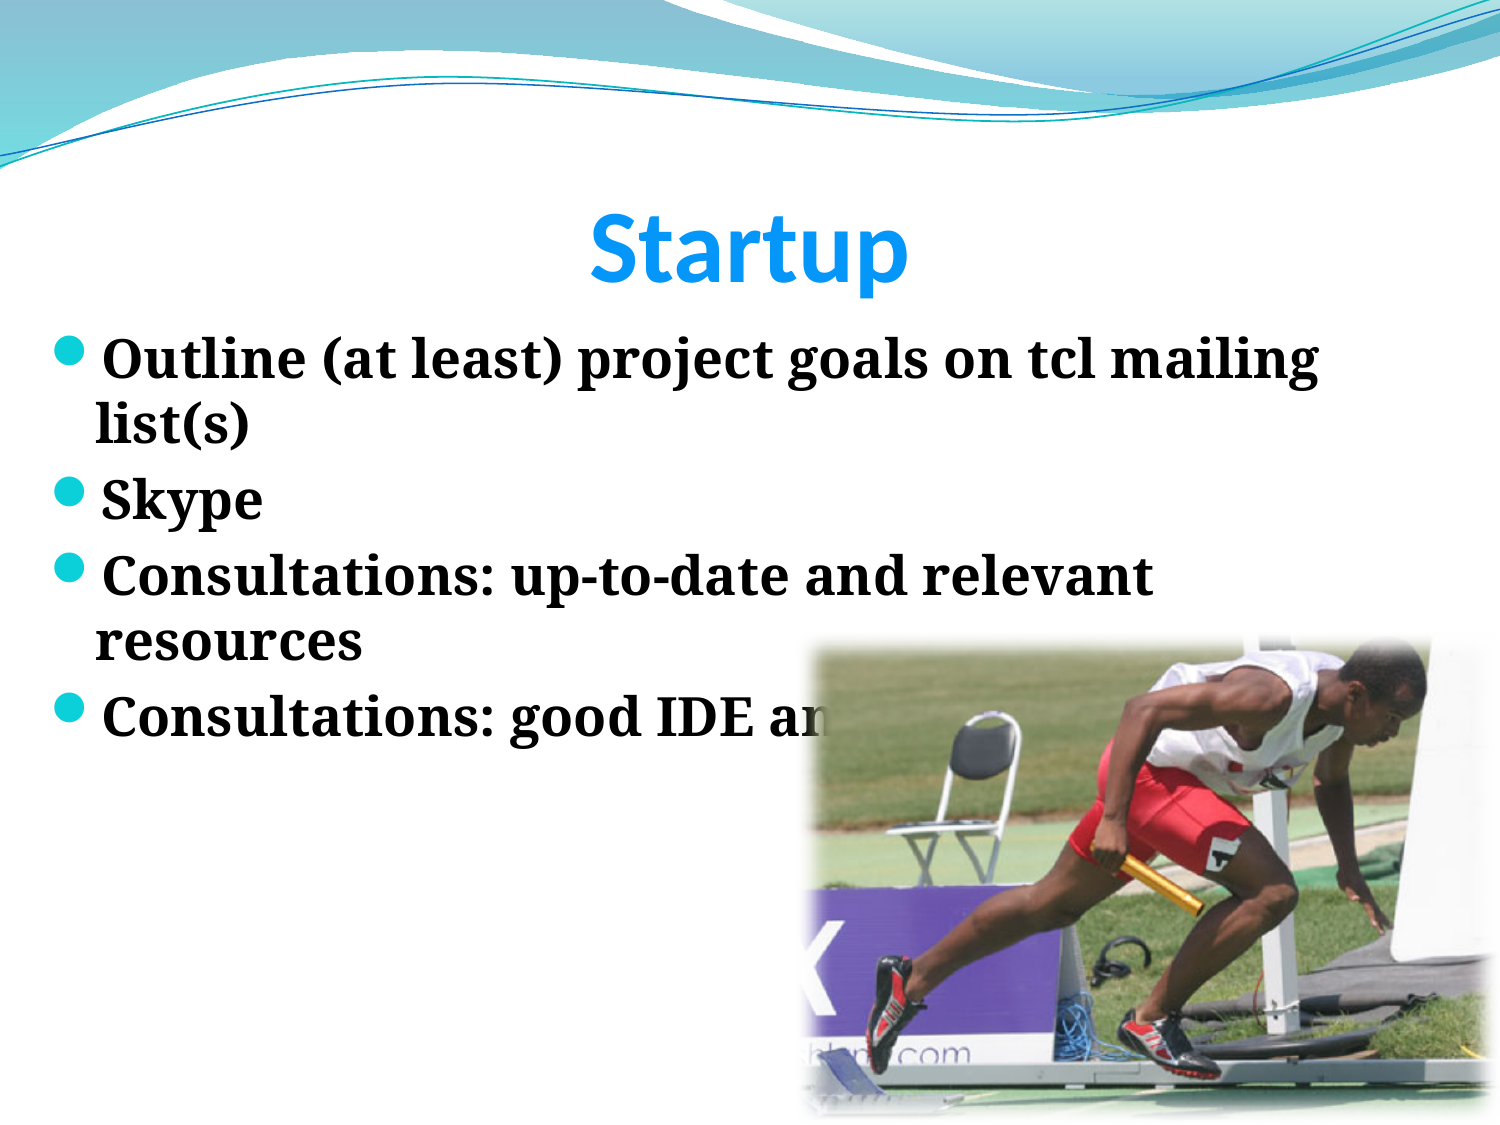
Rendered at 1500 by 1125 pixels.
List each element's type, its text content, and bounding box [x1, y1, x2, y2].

title Startup [75, 115, 1425, 303]
list Outline (at least) project goals on tcl mailing list(s) Skype Consultations: up-to-date and relevant resources Consultations: good IDE and tools [35, 317, 1425, 1038]
picture [796, 630, 1500, 1125]
